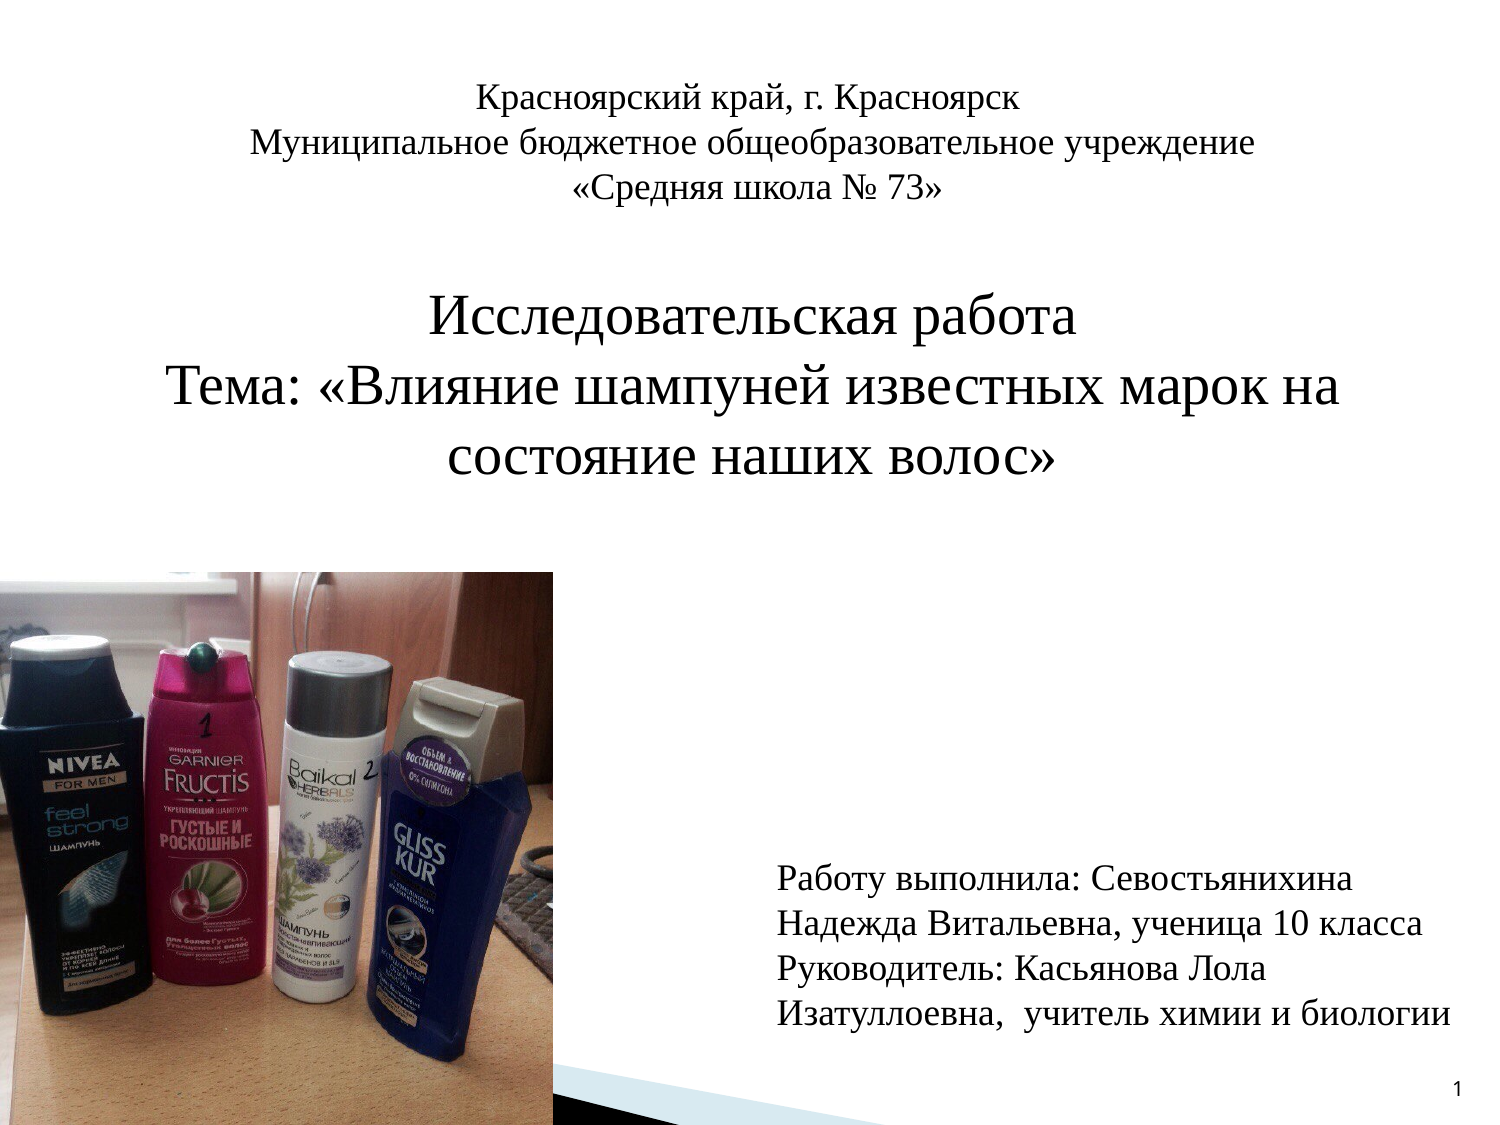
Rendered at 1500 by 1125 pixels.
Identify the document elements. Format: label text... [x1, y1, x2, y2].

slide_number 1 [1418, 1051, 1479, 1112]
text_box Работу выполнила: Севостьянихина Надежда Витальевна, ученица 10 класса Руководитель: Касьянова Лола Изатуллоевна, учитель химии и биологии [761, 845, 1471, 1041]
title Красноярский край, г. Красноярск Муниципальное бюджетное общеобразовательное учреждение «Средняя школа № 73» Исследовательская работа Тема: «Влияние шампуней известных марок на состояние наших волос» [41, 42, 1465, 516]
picture [0, 572, 553, 1125]
